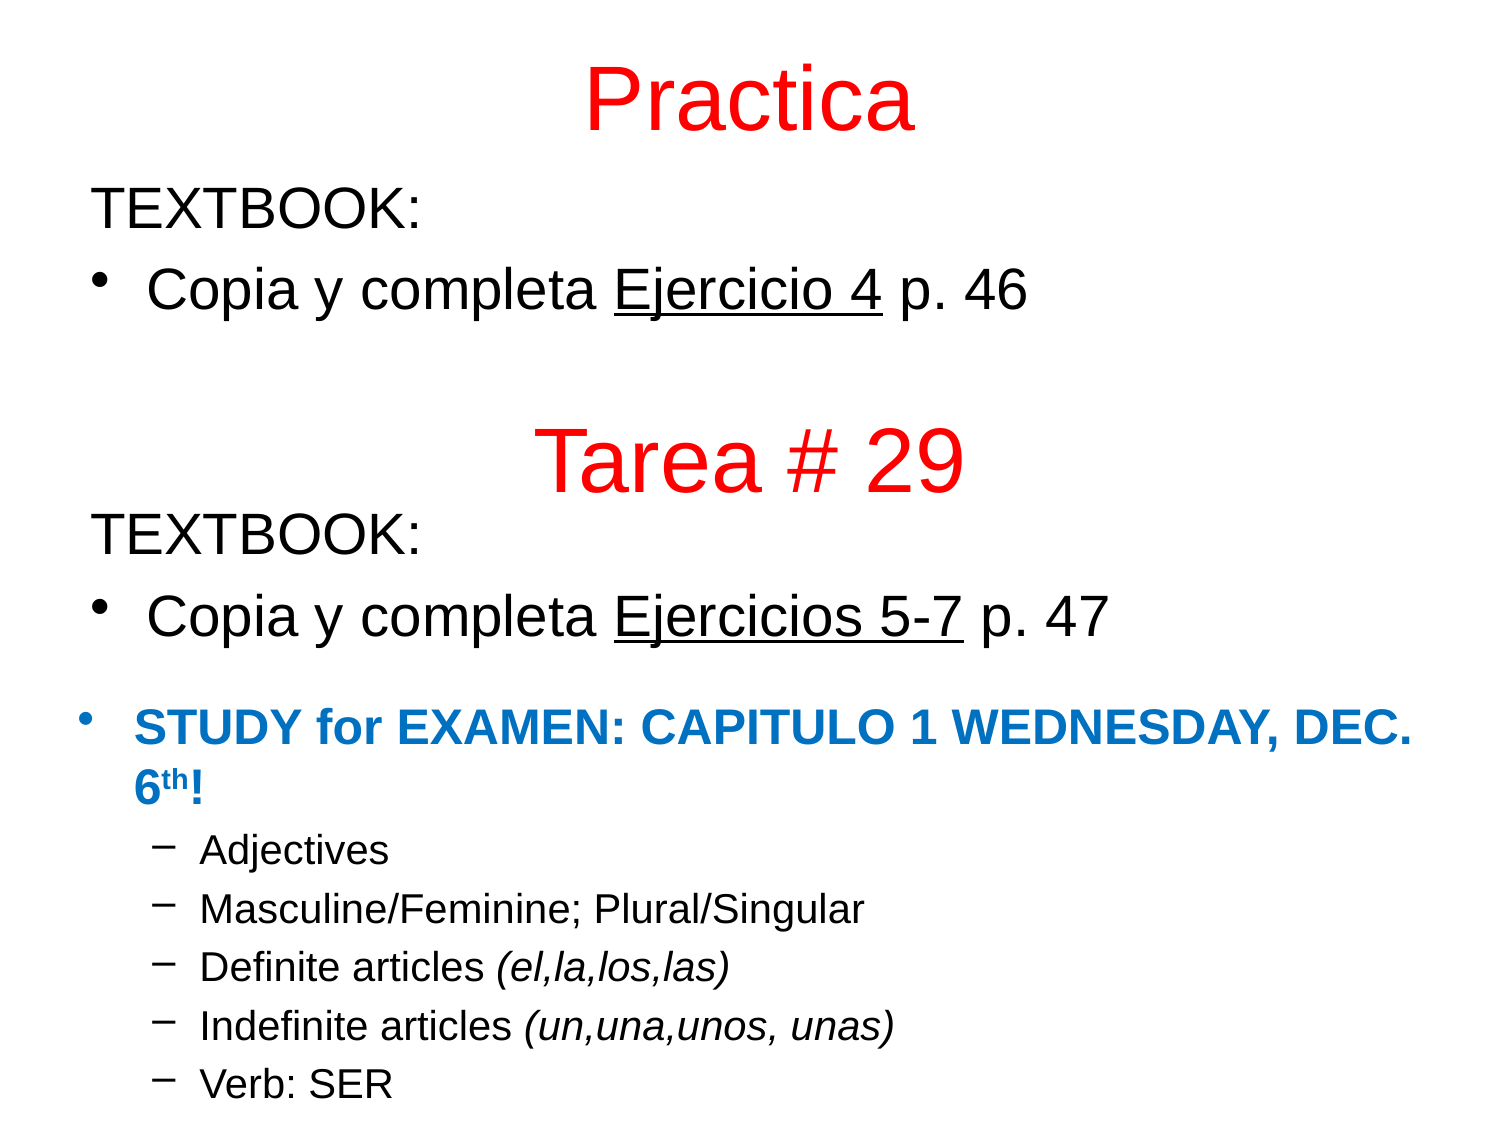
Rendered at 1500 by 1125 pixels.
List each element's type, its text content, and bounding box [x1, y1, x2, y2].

list TEXTBOOK: Copia y completa Ejercicio 4 p. 46 TEXTBOOK: Copia y completa Ejercicios 5-7 p. 47 [75, 188, 1425, 362]
text_box STUDY for EXAMEN: CAPITULO 1 WEDNESDAY, DEC. 6th! Adjectives Masculine/Feminine; Plural/Singular Definite articles (el,la,los,las) Indefinite articles (un,una,unos, unas) Verb: SER [62, 687, 1500, 913]
text_box Tarea # 29 [74, 362, 1425, 550]
text_box Practica [74, 0, 1425, 188]
